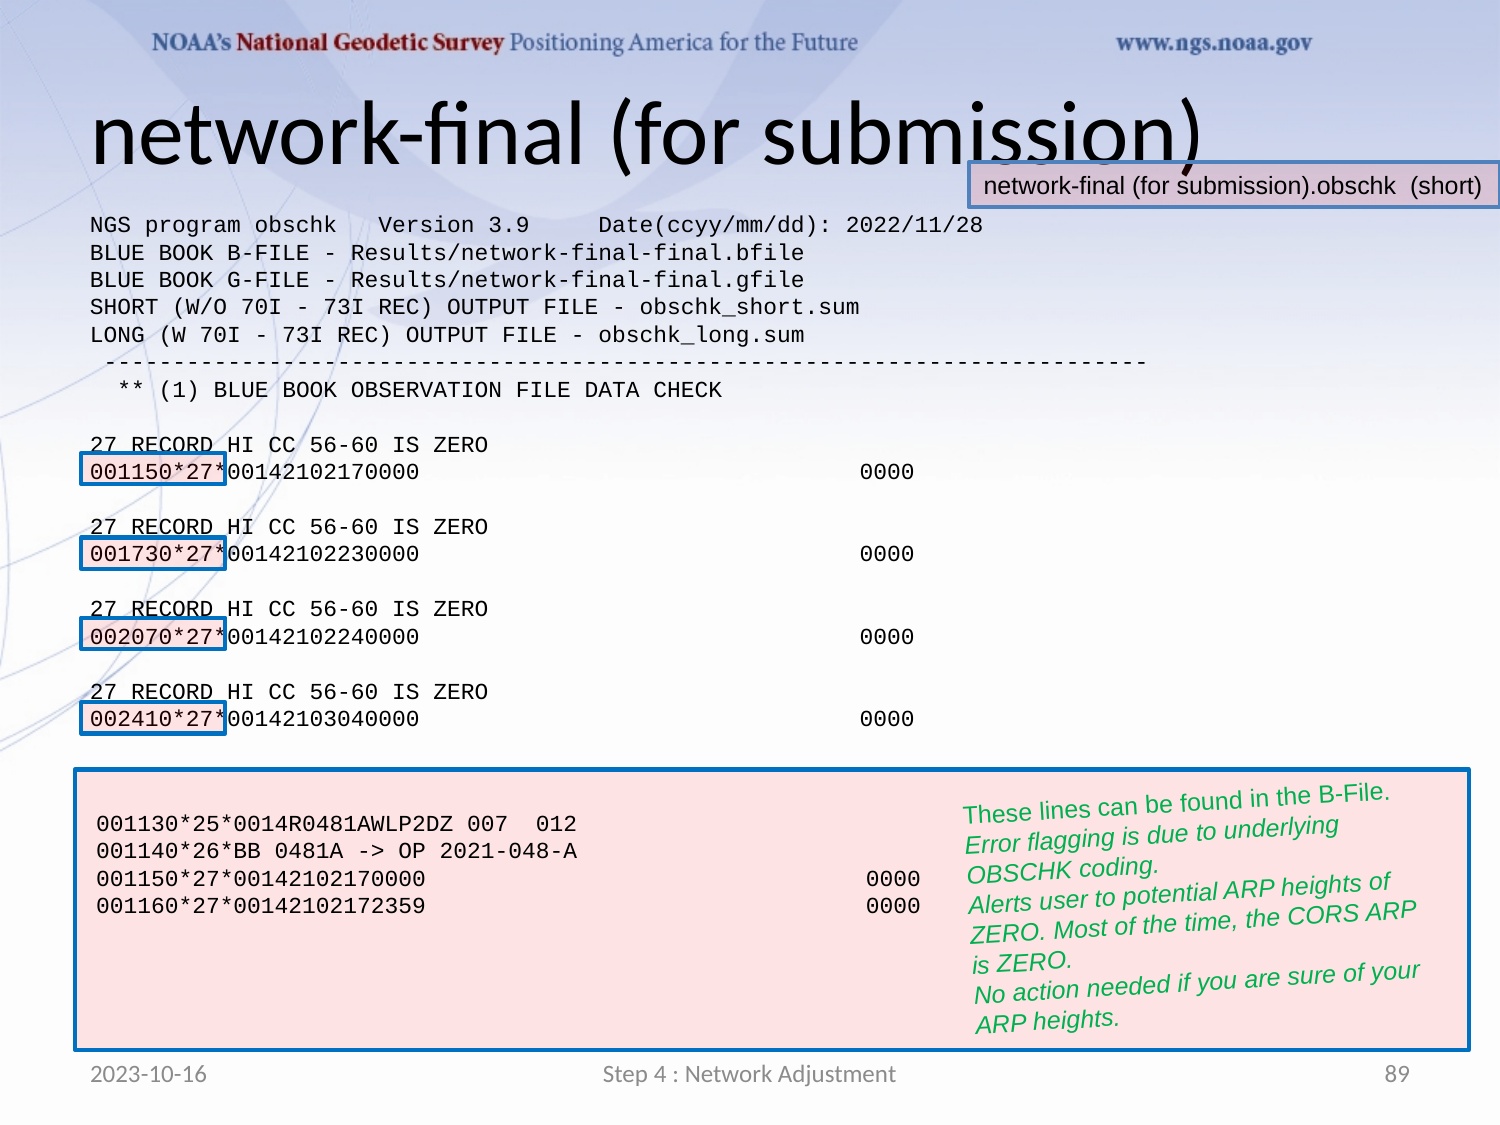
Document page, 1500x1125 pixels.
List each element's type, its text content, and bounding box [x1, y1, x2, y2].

text_box 001130*25*0014R0481AWLP2DZ 007 012 001140*26*BB 0481A -> OP 2021-048-A 001150*27*00142102170000 0000 001160*27*00142102172359 0000 [81, 801, 1242, 926]
text_box These lines can be found in the B-File. Error flagging is due to underlying OBSCHK coding. Alerts user to potential ARP heights of ZERO. Most of the time, the CORS ARP is ZERO. No action needed if you are sure of your ARP heights. [946, 763, 1454, 1048]
text_box network-final (for submission).obschk (short) [968, 162, 1500, 208]
title network-final (for submission) [74, 74, 1426, 181]
text_box [79, 616, 227, 651]
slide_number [75, 1052, 425, 1103]
text_box NGS program obschk Version 3.9 Date(ccyy/mm/dd): 2022/11/28 BLUE BOOK B-FILE - Results/network-final-final.bfile BLUE BOOK G-FILE - Results/network-final-final.gfile SHORT (W/O 70I - 73I REC) OUTPUT FILE - obschk_short.sum LONG (W 70I - 73I REC) OUTPUT FILE - obschk_long.sum ---------------------------------------------------------------------------- ** (1) BLUE BOOK OBSERVATION FILE DATA CHECK 27 RECORD HI CC 56-60 IS ZERO 001150*27*00142102170000 0000 27 RECORD HI CC 56-60 IS ZERO 001730*27*00142102230000 0000 27 RECORD HI CC 56-60 IS ZERO 002070*27*00142102240000 0000 27 RECORD HI CC 56-60 IS ZERO 002410*27*00142103040000 0000 [75, 202, 1469, 767]
text_box [79, 451, 227, 486]
footer Step 4 : Network Adjustment [512, 1052, 988, 1103]
text_box [73, 767, 1471, 1052]
picture [0, 0, 1500, 1125]
slide_number 89 [1074, 1052, 1425, 1103]
text_box [79, 700, 227, 736]
text_box [79, 535, 227, 571]
